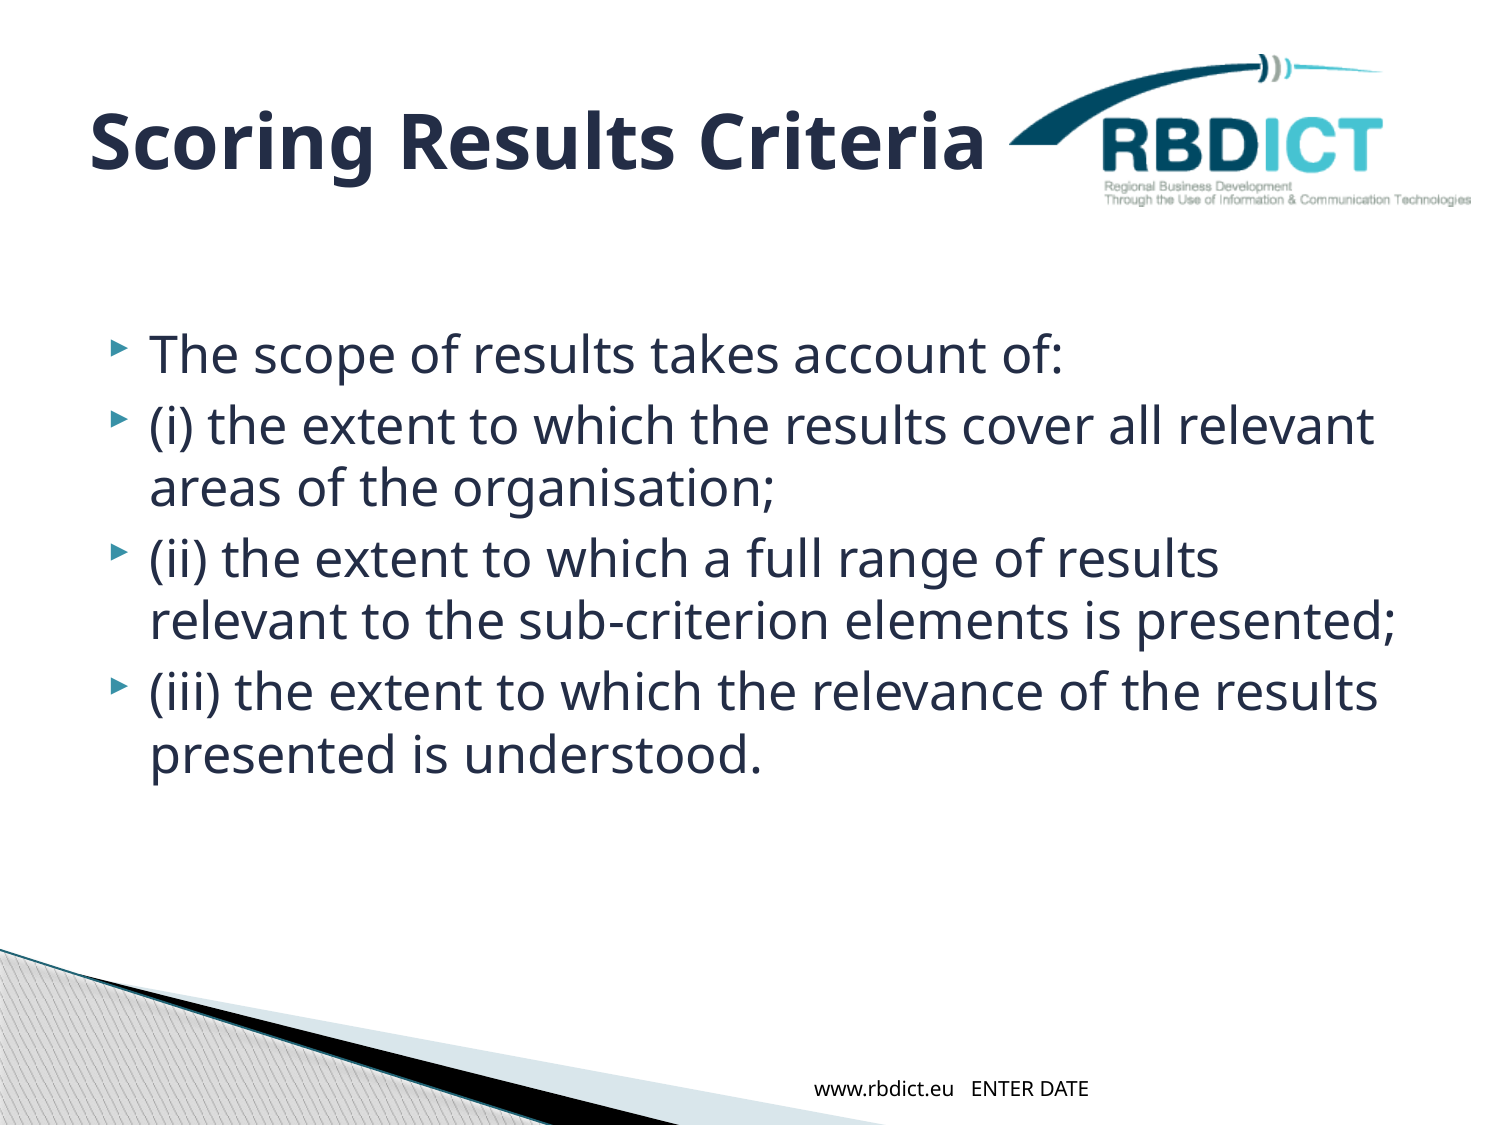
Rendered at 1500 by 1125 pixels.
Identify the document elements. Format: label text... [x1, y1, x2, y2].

title Scoring Results Criteria [75, 45, 1425, 233]
list The scope of results takes account of: (i) the extent to which the results cover all relevant areas of the organisation; (ii) the extent to which a full range of results relevant to the sub-criterion elements is presented; (iii) the extent to which the relevance of the results presented is understood. [74, 242, 1426, 986]
footer www.rbdict.eu ENTER DATE [718, 1051, 1105, 1112]
picture [1425, 54, 1471, 207]
